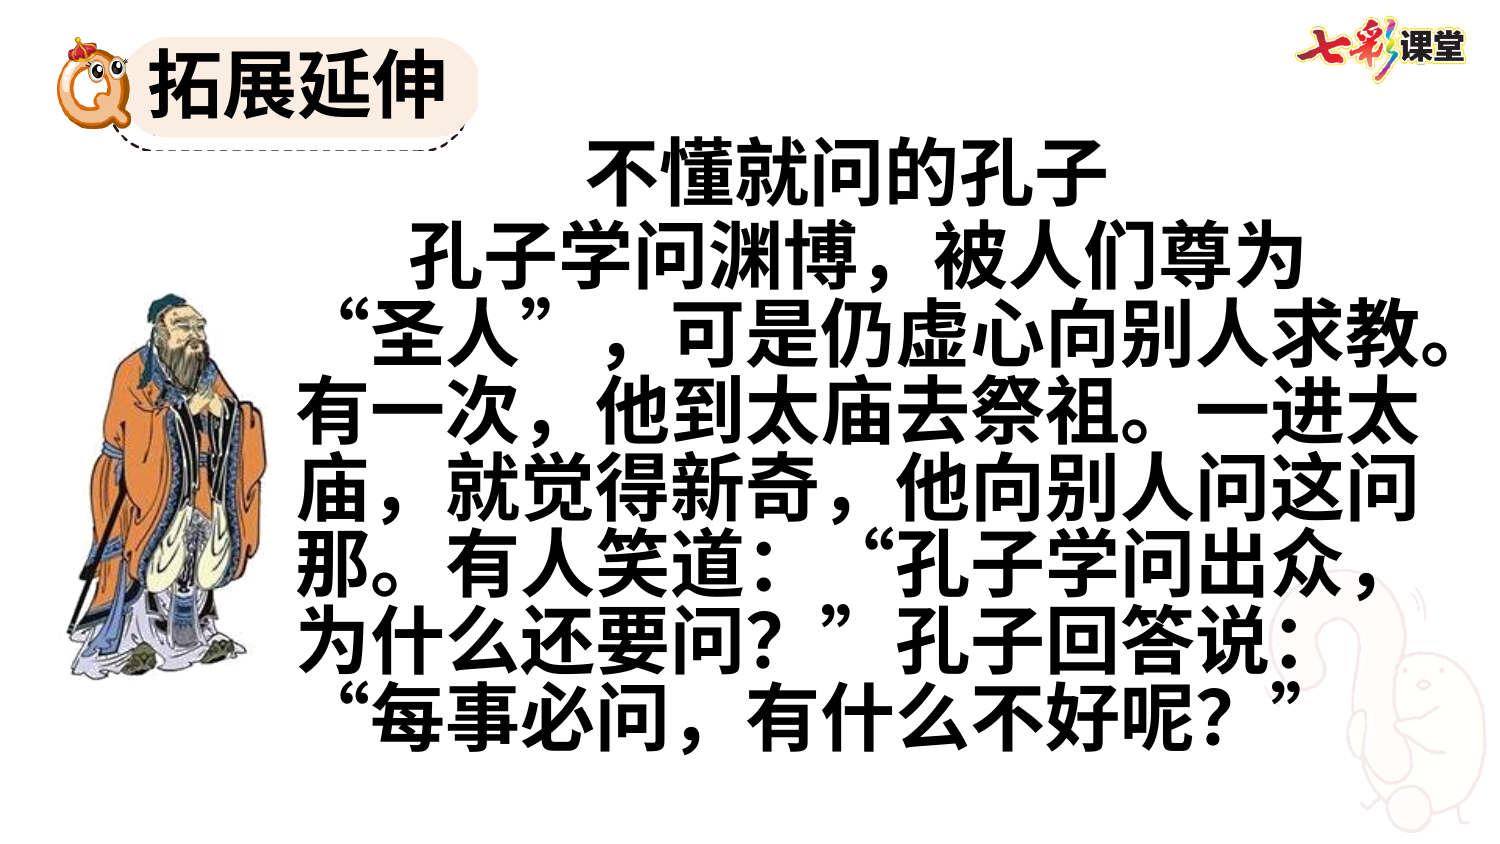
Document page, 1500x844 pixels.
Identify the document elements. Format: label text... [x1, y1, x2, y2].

picture [0, 280, 356, 713]
text_box 拓展延伸 [135, 32, 484, 134]
picture [56, 36, 479, 152]
picture [1293, 15, 1468, 84]
text_box 孔子学问渊博，被人们尊为“圣人”，可是仍虚心向别人求教。有一次，他到太庙去祭祖。一进太庙，就觉得新奇，他向别人问这问那。有人笑道：“孔子学问出众，为什么还要问？”孔子回答说：“每事必问，有什么不好呢？” [280, 216, 1459, 768]
text_box 不懂就问的孔子 [569, 91, 1125, 223]
